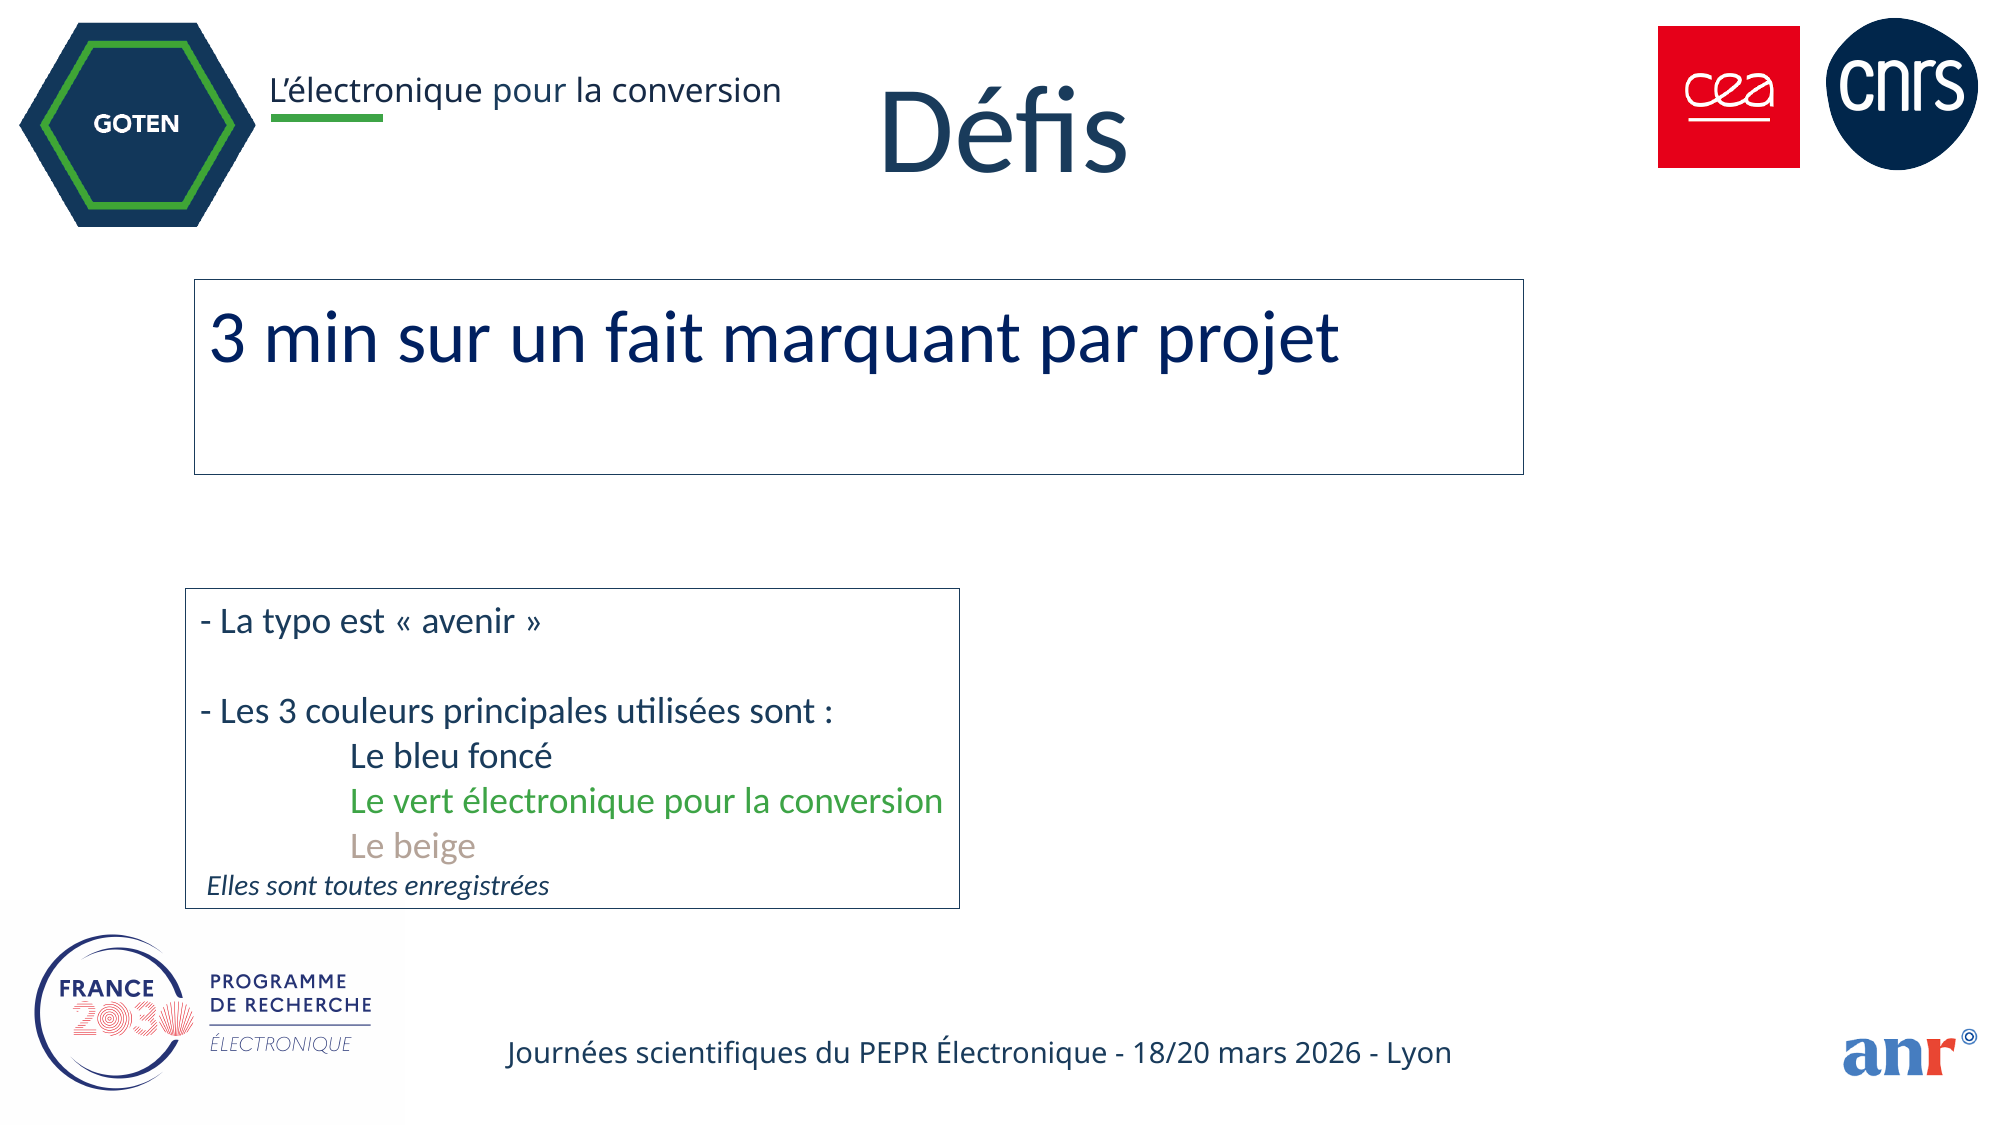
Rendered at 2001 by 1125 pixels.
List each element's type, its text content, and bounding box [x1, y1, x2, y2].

title Défis [863, 39, 1427, 169]
picture [1839, 982, 1981, 1124]
text_box - La typo est « avenir » - Les 3 couleurs principales utilisées sont : Le bleu foncé Le vert électronique pour la conversion Le beige Elles sont toutes enregistrées [185, 588, 960, 909]
picture [1823, 16, 1981, 172]
picture [19, 22, 256, 227]
picture [1658, 26, 1800, 168]
text_box 3 min sur un fait marquant par projet [194, 279, 1524, 475]
picture [0, 900, 405, 1125]
